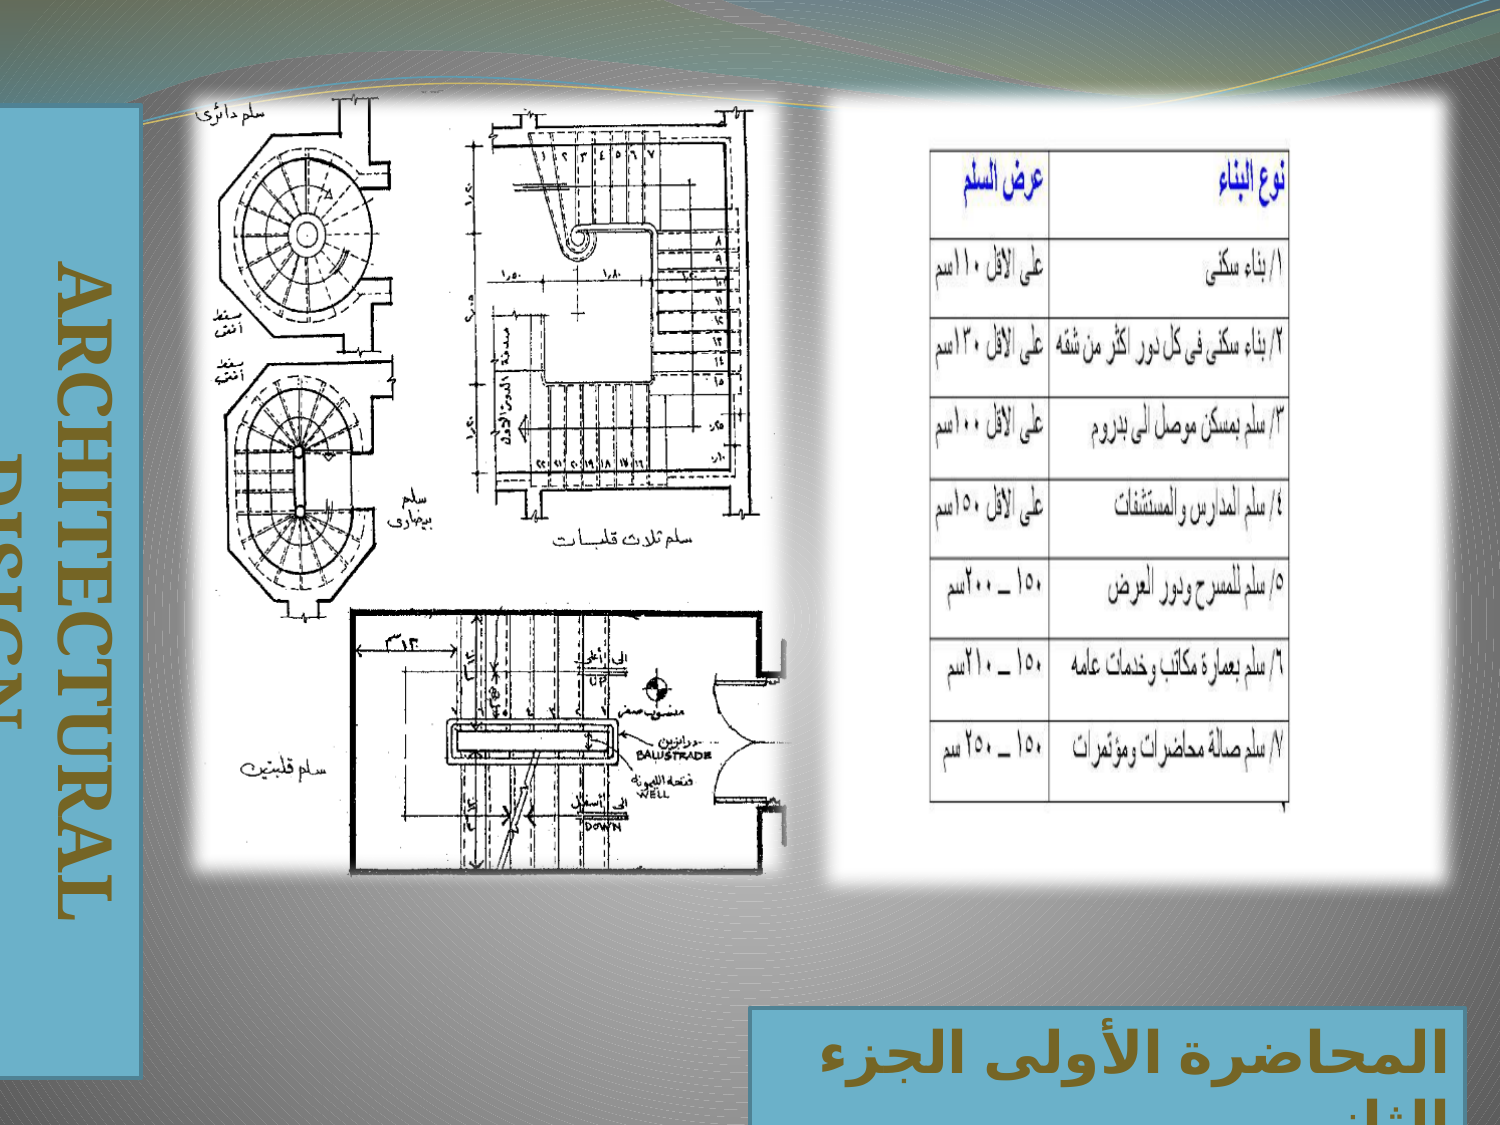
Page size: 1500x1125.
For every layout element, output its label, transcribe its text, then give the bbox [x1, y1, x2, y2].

text_box المحاضرة الأولى الجزء الثاني [748, 1006, 1467, 1125]
text_box Architectural Disign [0, 103, 143, 1080]
picture [808, 78, 1466, 903]
picture [175, 81, 798, 891]
